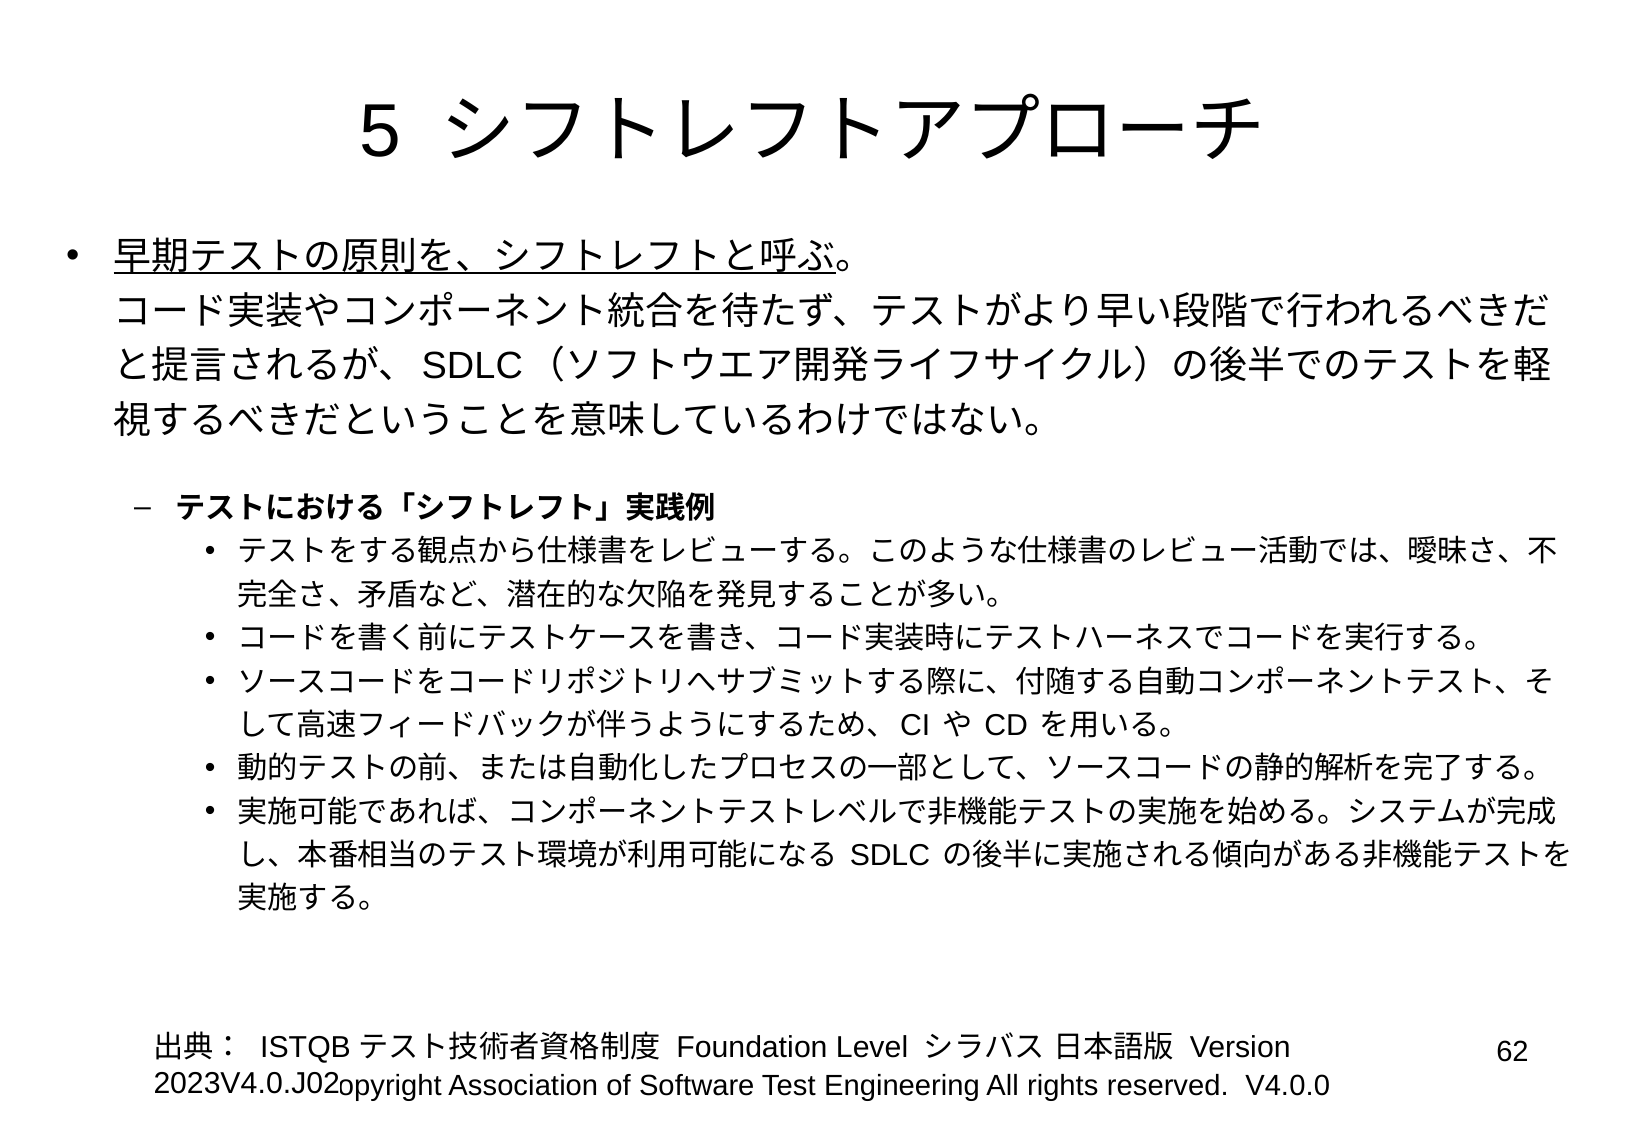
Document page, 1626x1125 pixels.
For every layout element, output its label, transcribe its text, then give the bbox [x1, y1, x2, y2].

title 5 シフトレフトアプローチ [81, 32, 1544, 215]
slide_number ‹#› [1415, 1024, 1544, 1103]
text_box 出典： ISTQBテスト技術者資格制度 Foundation Level シラバス 日本語版 Version 2023V4.0.J02 [138, 1012, 1499, 1091]
footer Copyright Association of Software Test Engineering All rights reserved. V4.0.0 [233, 1091, 1415, 1103]
list 早期テストの原則を、シフトレフトと呼ぶ。 コード実装やコンポーネント統合を待たず、テストがより早い段階で行われるべきだと提言されるが、SDLC（ソフトウエア開発ライフサイクル）の後半でのテストを軽視するべきだということを意味しているわけではない。 テストにおける「シフトレフト」実践例 テストをする観点から仕様書をレビューする。このような仕様書のレビュー活動では、曖昧さ、不完全さ、矛盾など、潜在的な欠陥を発見することが多い。 コードを書く前にテストケースを書き、コード実装時にテストハーネスでコードを実行する。 ソースコードをコードリポジトリへサブミットする際に、付随する自動コンポーネントテスト、そして高速フィードバックが伴うようにするため、CI や CD を用いる。 動的テストの前、または自動化したプロセスの一部として、ソースコードの静的解析を完了する。 実施可能であれば、コンポーネントテストレベルで非機能テストの実施を始める。システムが完成し、本番相当のテスト環境が利用可能になる SDLC の後半に実施される傾向がある非機能テストを実施する。 [45, 215, 1593, 967]
